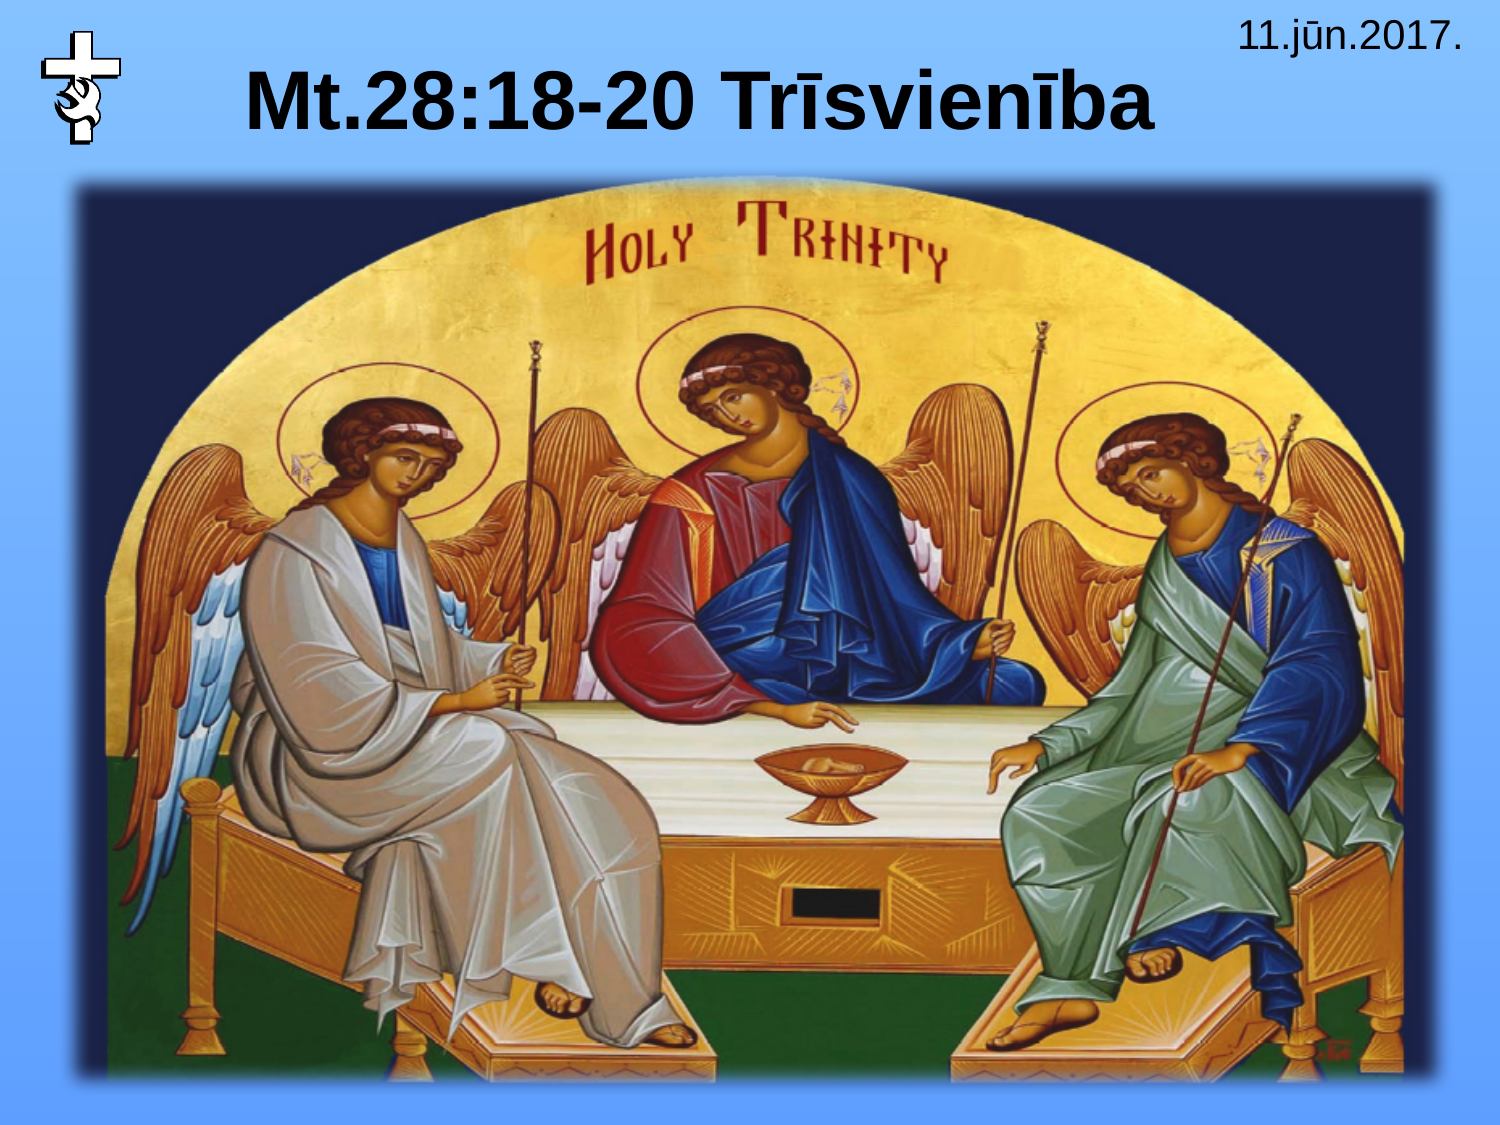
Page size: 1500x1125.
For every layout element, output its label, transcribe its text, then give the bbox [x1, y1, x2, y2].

picture [40, 30, 122, 145]
picture [58, 165, 1454, 1097]
text_box 11.jūn.2017. [1222, 0, 1500, 65]
title Mt.28:18-20 Trīsvienība [29, 8, 1371, 185]
